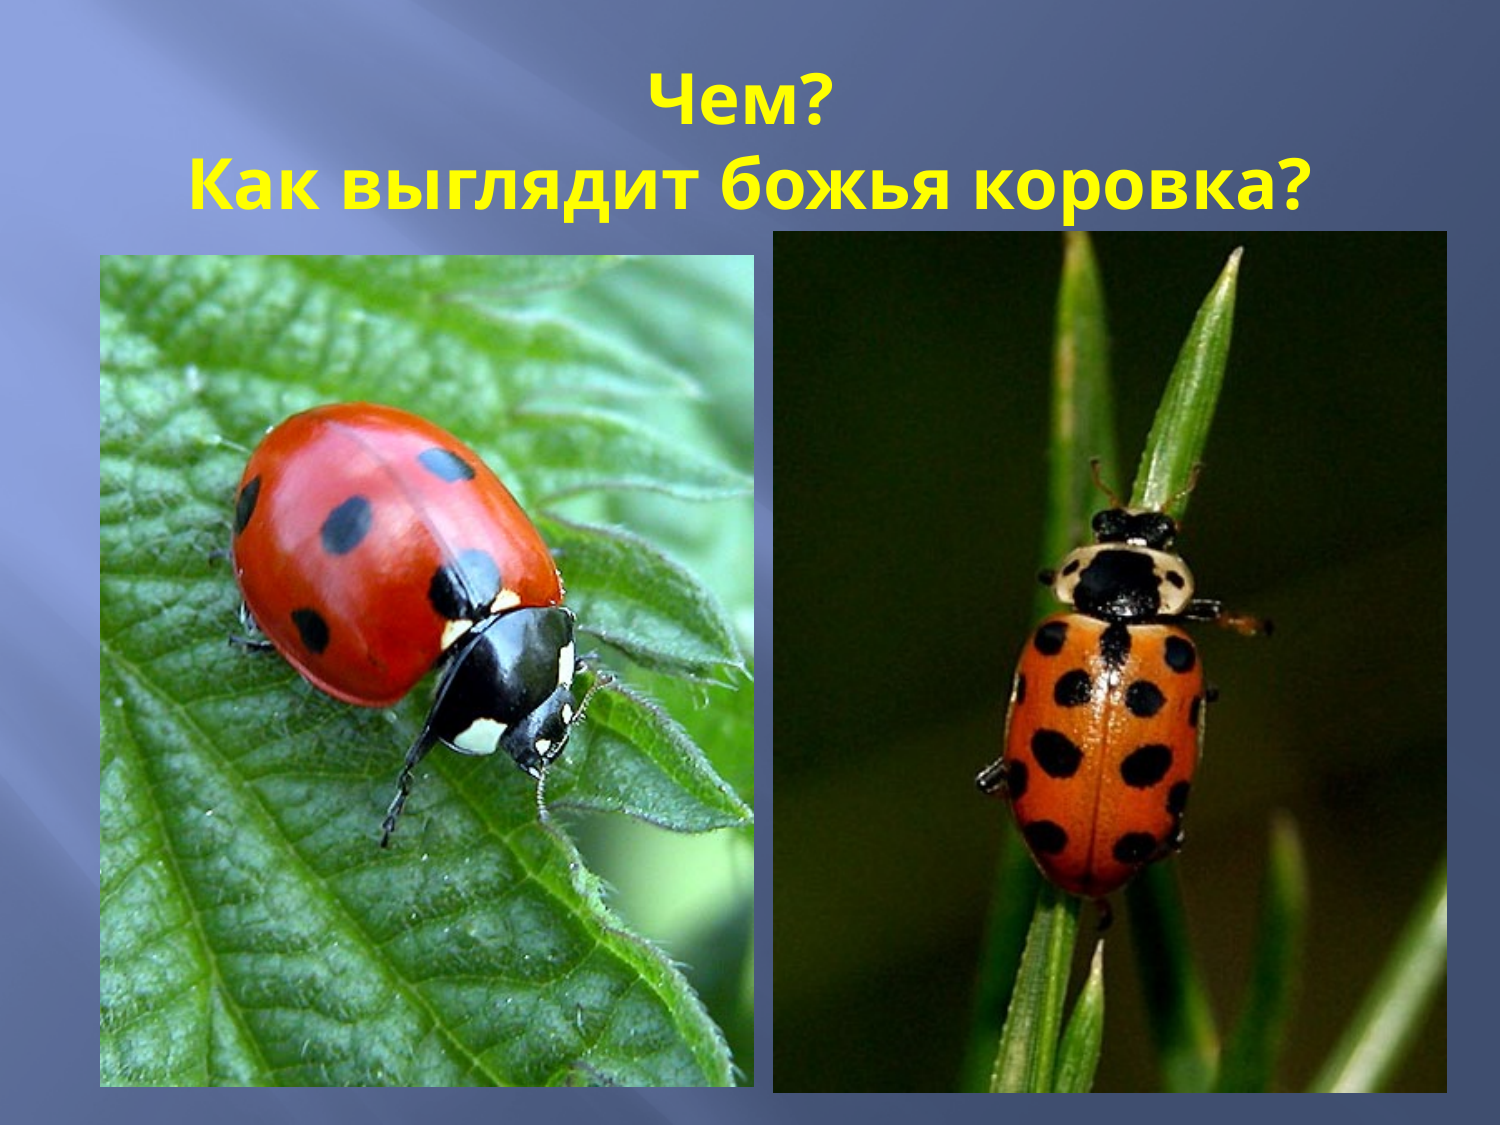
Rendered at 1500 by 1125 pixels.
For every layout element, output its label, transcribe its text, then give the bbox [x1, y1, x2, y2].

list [100, 255, 754, 1087]
title Чем? Как выглядит божья коровка? [75, 45, 1425, 233]
picture [773, 231, 1448, 1093]
